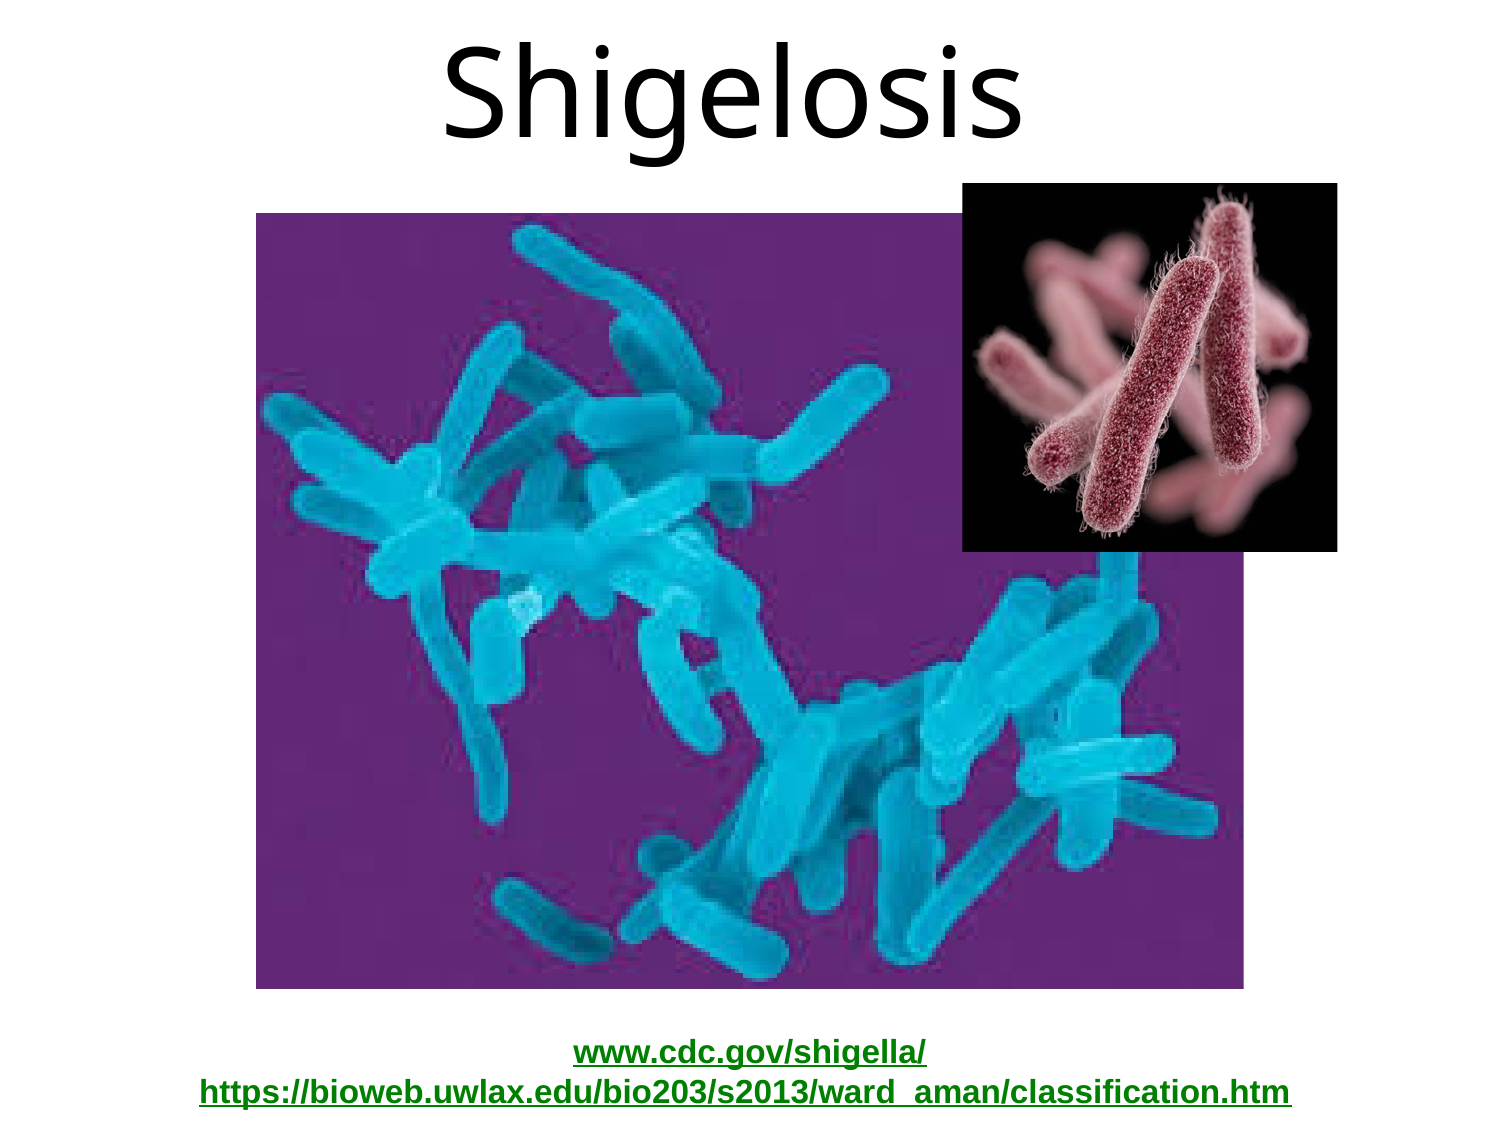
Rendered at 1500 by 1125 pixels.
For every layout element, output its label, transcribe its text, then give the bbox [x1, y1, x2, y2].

footer www.cdc.gov/shigella/ https://bioweb.uwlax.edu/bio203/s2013/ward_aman/classification.htm [0, 1027, 1500, 1113]
title Shigelosis [0, 0, 1500, 175]
picture [255, 183, 1338, 989]
